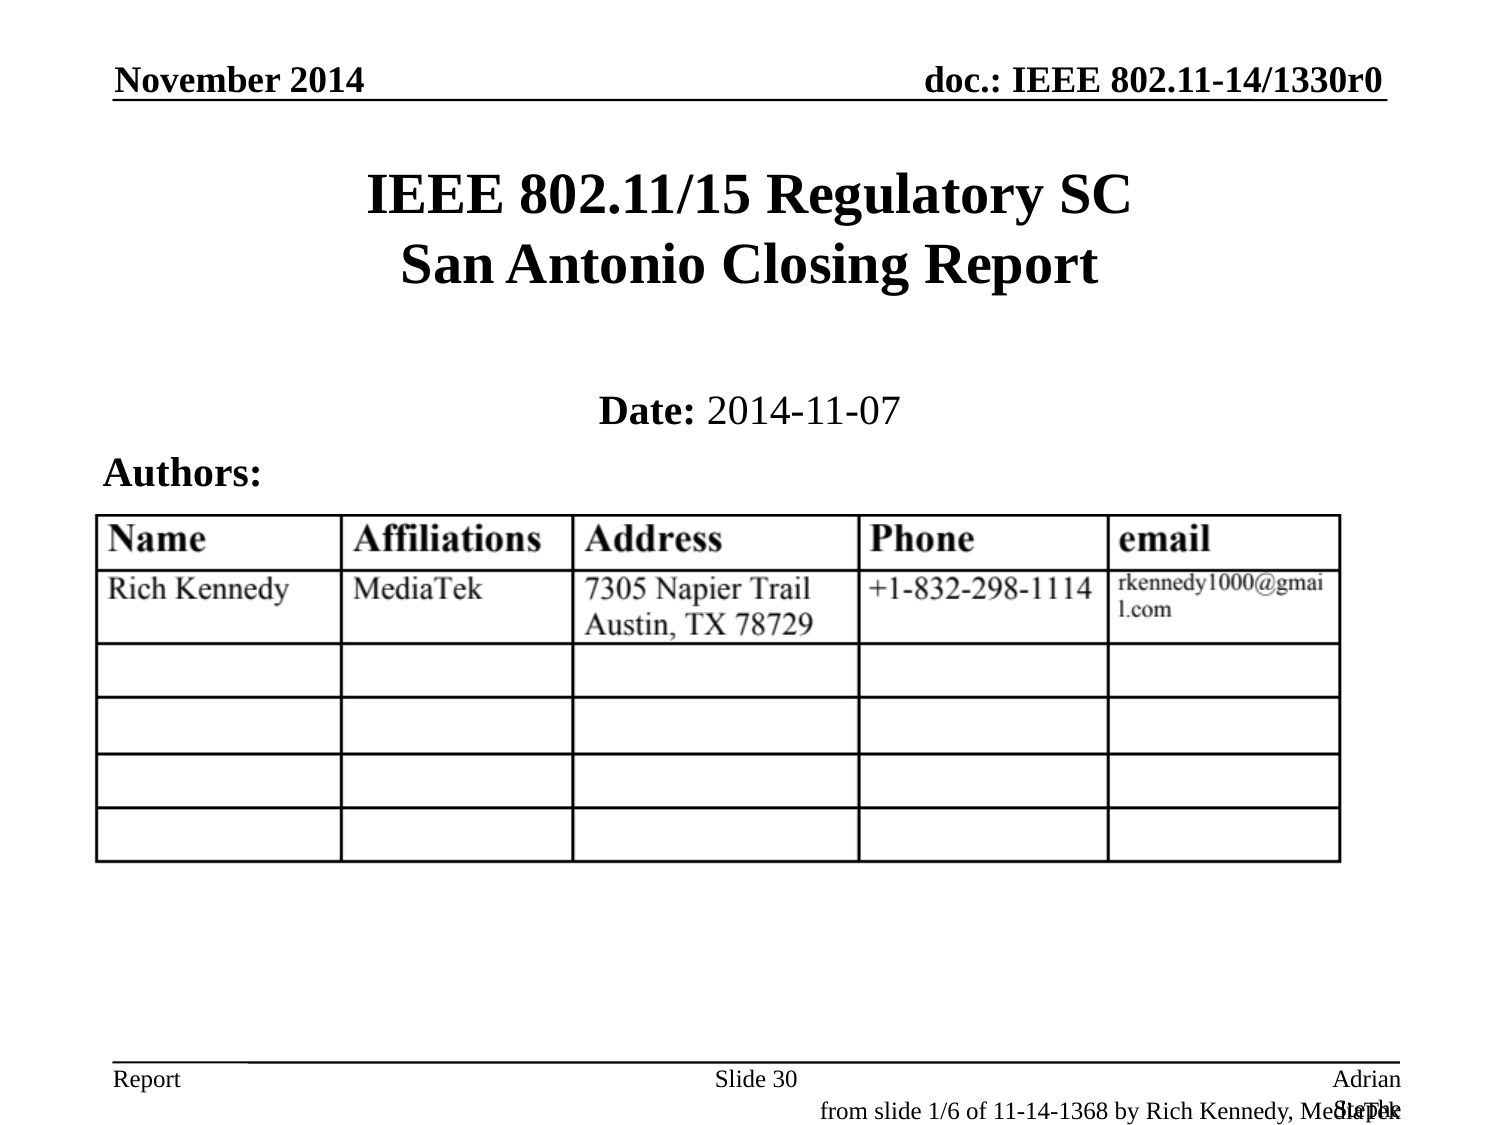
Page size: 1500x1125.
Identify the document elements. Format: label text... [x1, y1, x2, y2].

list Date: 2014-11-07 [112, 375, 1388, 438]
text_box from slide 1/6 of 11-14-1368 by Rich Kennedy, MediaTek [343, 1087, 1417, 1125]
slide_number Slide 30 [712, 1061, 800, 1087]
text_box Authors: [87, 437, 325, 500]
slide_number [114, 54, 374, 101]
footer Adrian Stephens, Intel Corporation [1324, 1061, 1402, 1087]
title IEEE 802.11/15 Regulatory SC San Antonio Closing Report [112, 137, 1388, 313]
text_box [81, 514, 1383, 905]
